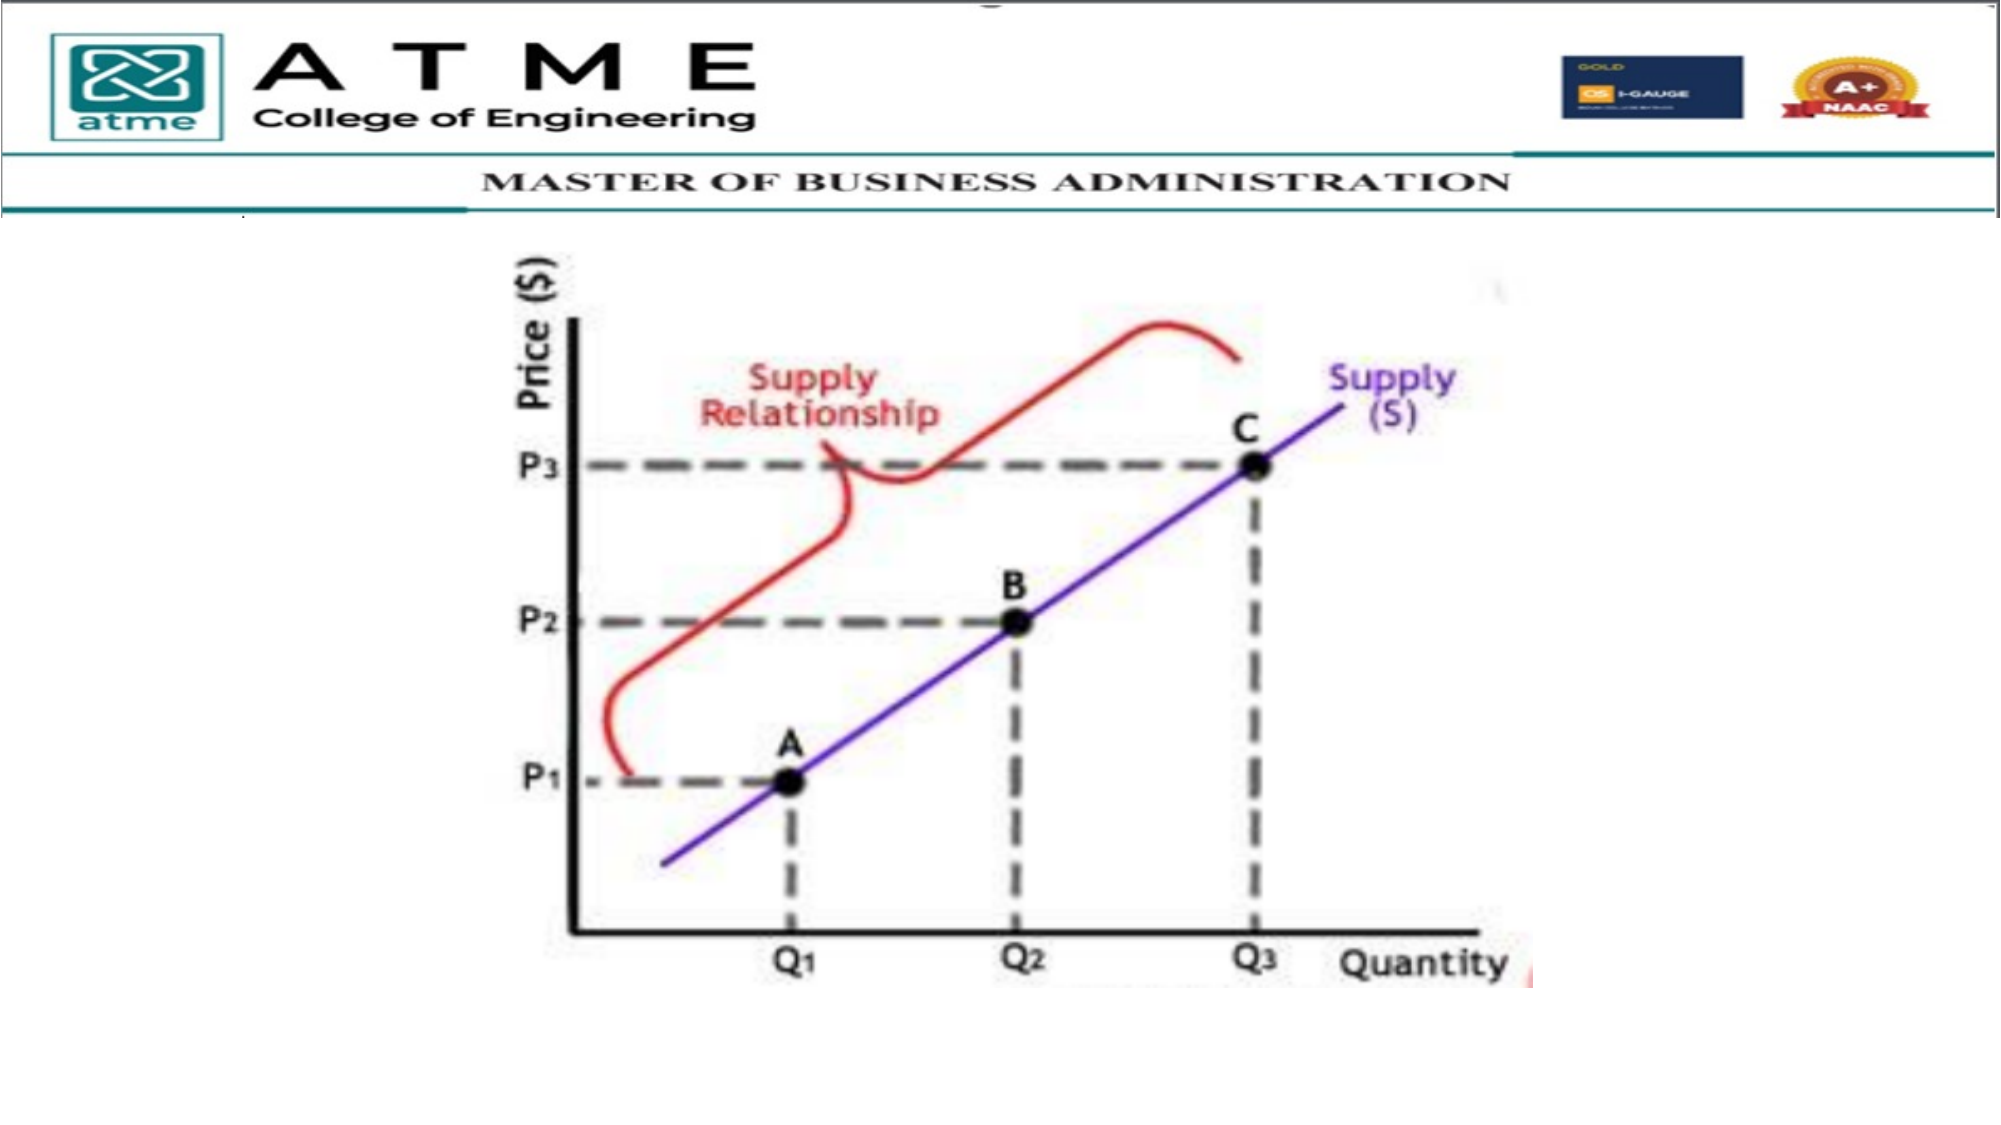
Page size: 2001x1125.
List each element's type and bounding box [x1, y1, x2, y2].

picture [467, 244, 1533, 988]
picture [1, 0, 2000, 218]
